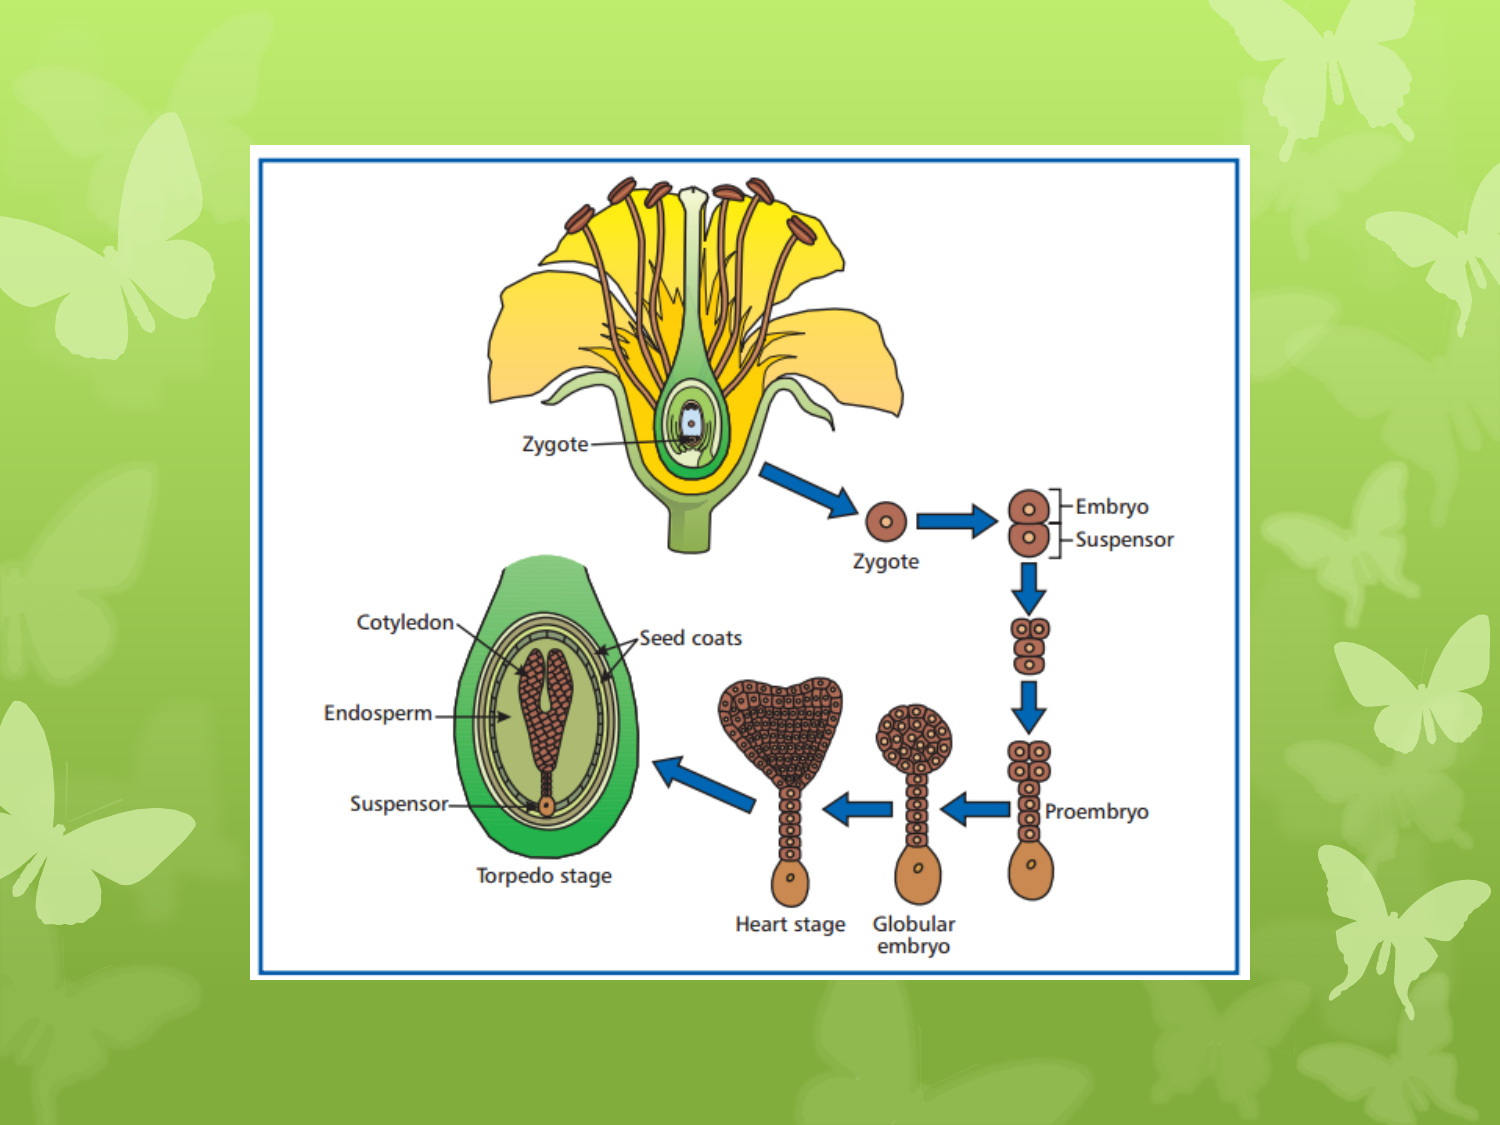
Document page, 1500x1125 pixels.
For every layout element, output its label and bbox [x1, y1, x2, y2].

picture [250, 144, 1250, 981]
